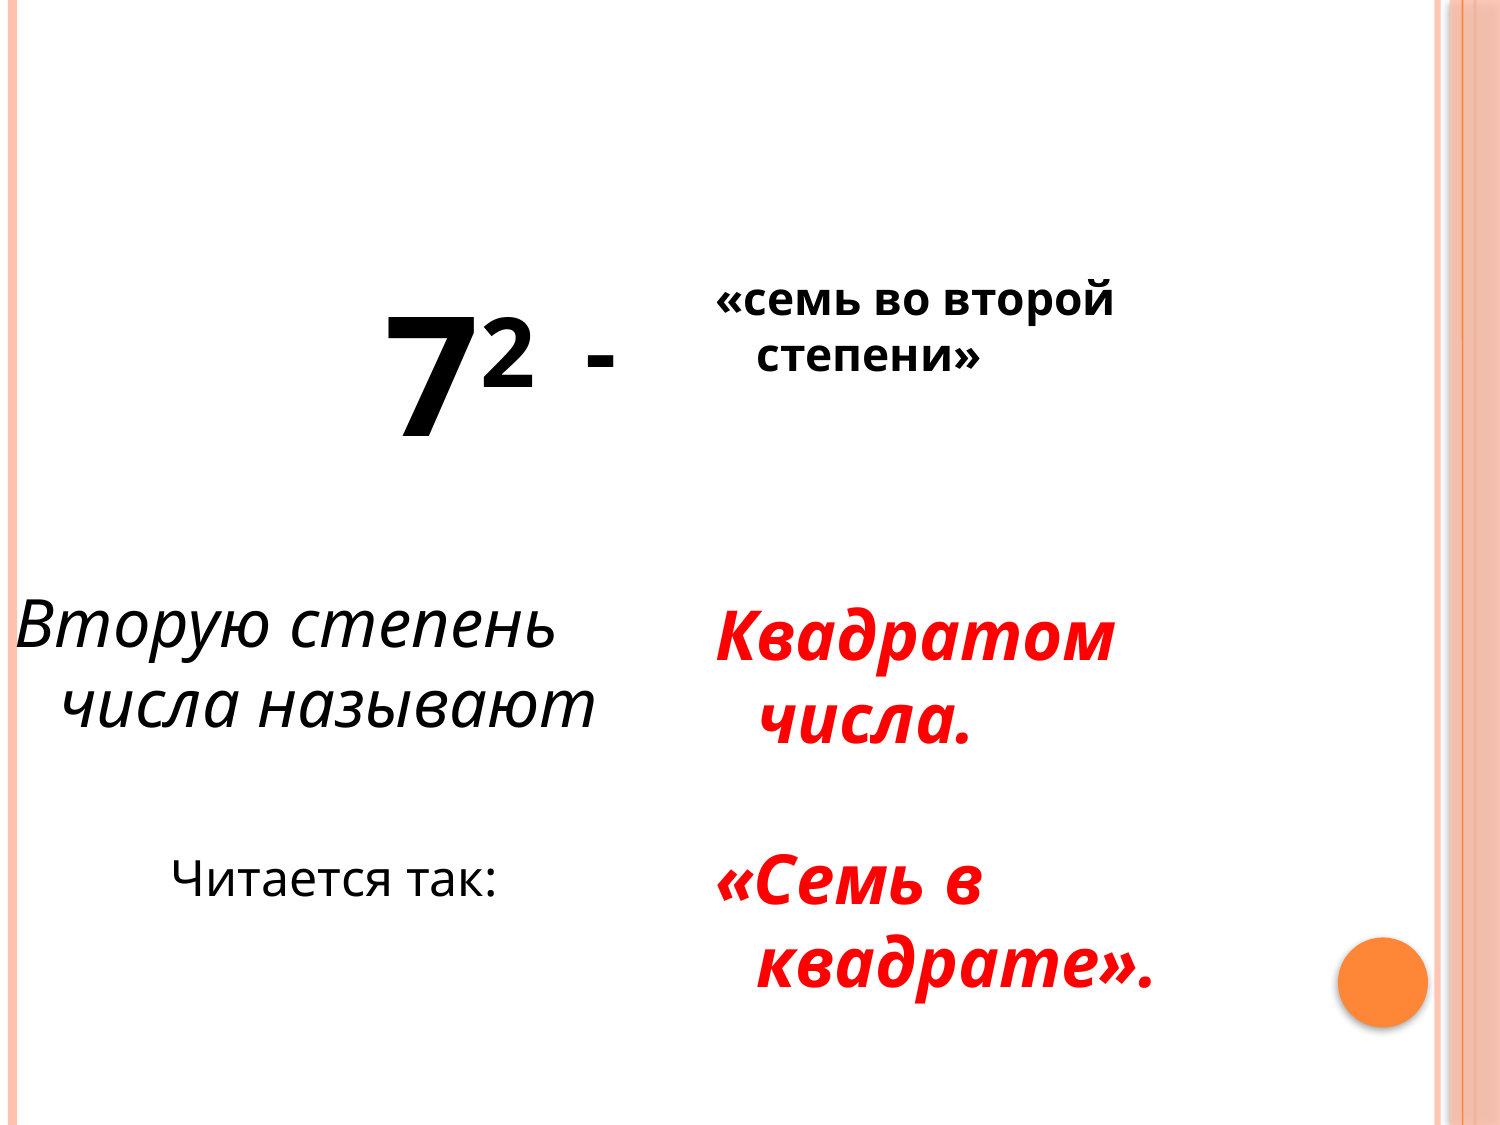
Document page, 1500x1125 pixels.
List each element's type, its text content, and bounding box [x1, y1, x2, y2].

list 72 - Вторую степень числа называют Читается так: [0, 262, 700, 1005]
list «семь во второй степени» Квадратом числа. «Семь в квадрате». [700, 262, 1301, 1013]
